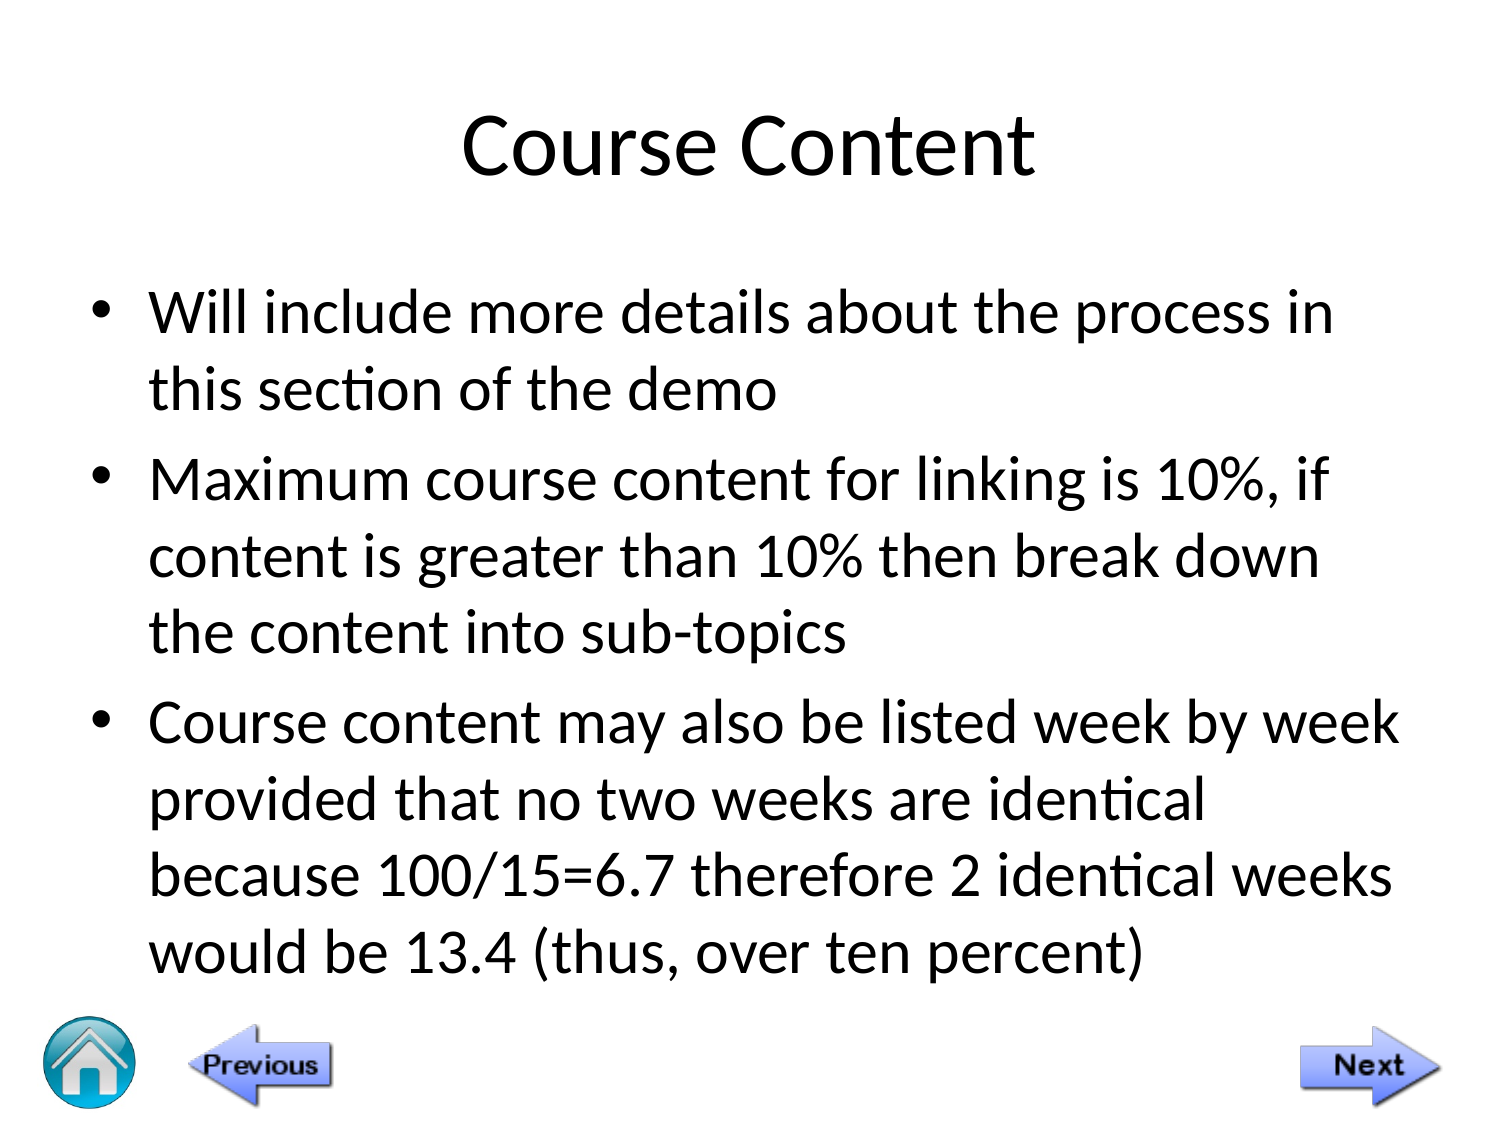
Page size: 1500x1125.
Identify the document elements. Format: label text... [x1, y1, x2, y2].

picture [37, 1009, 141, 1113]
picture [1299, 1025, 1447, 1113]
list Will include more details about the process in this section of the demo Maximum course content for linking is 10%, if content is greater than 10% then break down the content into sub-topics Course content may also be listed week by week provided that no two weeks are identical because 100/15=6.7 therefore 2 identical weeks would be 13.4 (thus, over ten percent) [75, 262, 1425, 1005]
picture [187, 1023, 338, 1113]
title Course Content [75, 45, 1425, 233]
